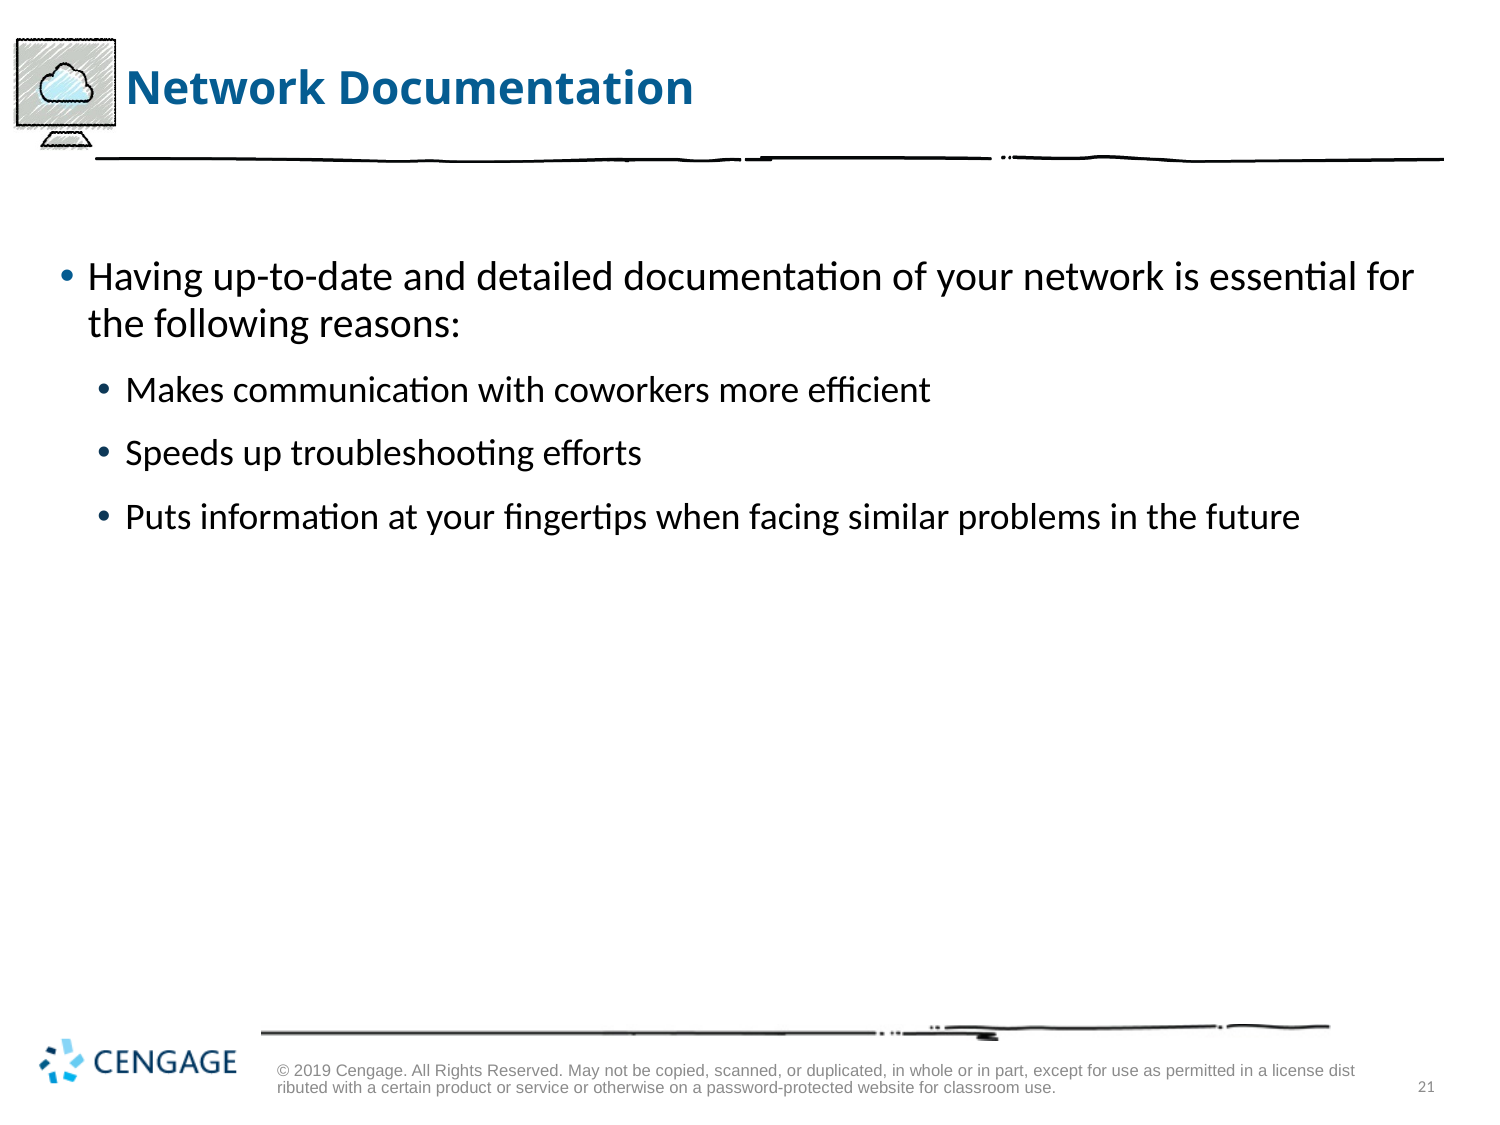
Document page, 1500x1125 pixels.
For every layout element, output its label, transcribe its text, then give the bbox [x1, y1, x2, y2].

footer © 2019 Cengage. All Rights Reserved. May not be copied, scanned, or duplicated, in whole or in part, except for use as permitted in a license distributed with a certain product or service or otherwise on a password-protected website for classroom use. [262, 1050, 1375, 1091]
list Having up-to-date and detailed documentation of your network is essential for the following reasons: Makes communication with coworkers more efficient Speeds up troubleshooting efforts Puts information at your fingertips when facing similar problems in the future [59, 252, 1441, 541]
picture [95, 155, 1444, 163]
picture [13, 36, 117, 151]
title Network Documentation [125, 66, 1442, 116]
picture [19, 1025, 249, 1096]
picture [261, 1024, 1331, 1041]
